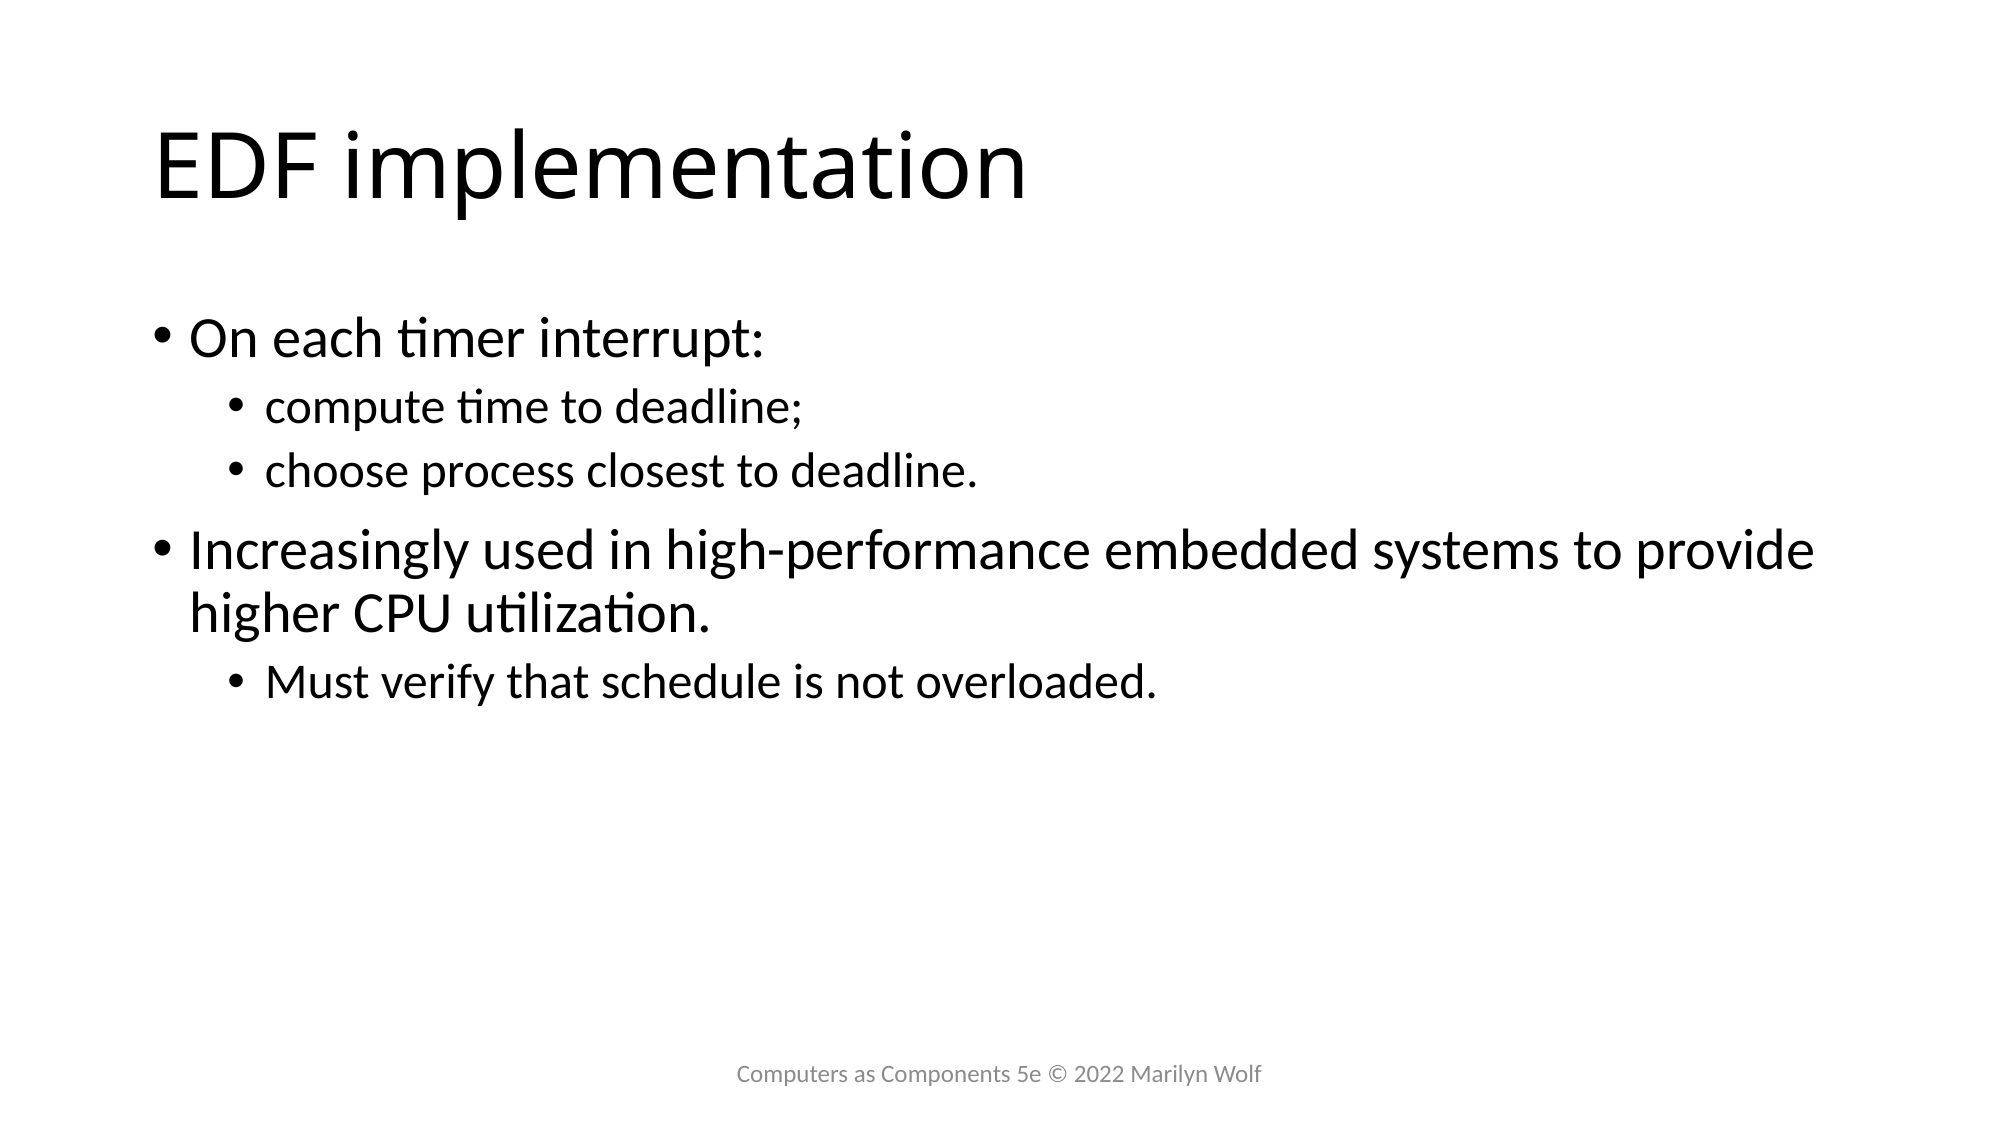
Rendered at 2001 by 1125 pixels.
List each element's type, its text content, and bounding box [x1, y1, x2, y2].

footer Computers as Components 5e © 2022 Marilyn Wolf [662, 1042, 1338, 1103]
list On each timer interrupt: compute time to deadline; choose process closest to deadline. Increasingly used in high-performance embedded systems to provide higher CPU utilization. Must verify that schedule is not overloaded. [137, 299, 1863, 1014]
title EDF implementation [137, 59, 1863, 278]
